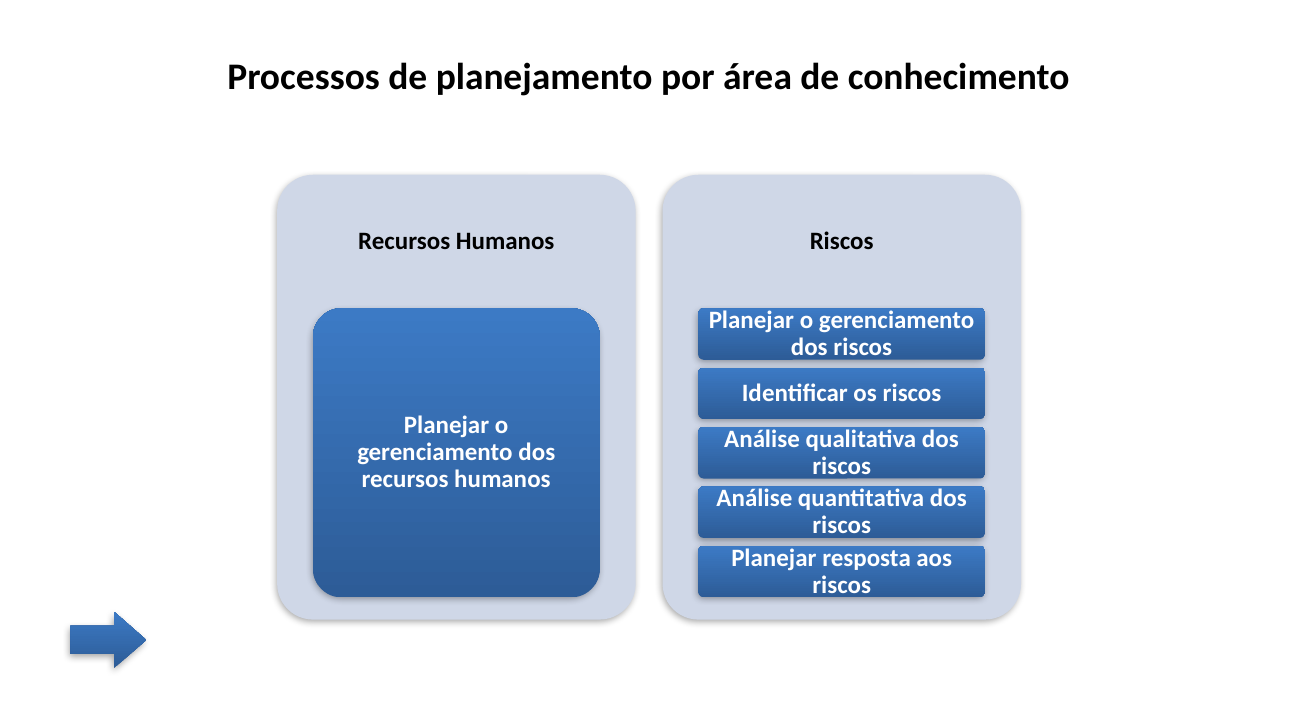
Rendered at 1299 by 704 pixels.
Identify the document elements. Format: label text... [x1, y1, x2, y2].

text_box Processos de planejamento por área de conhecimento [0, 44, 1299, 106]
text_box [276, 174, 1022, 620]
text_box [70, 611, 147, 669]
